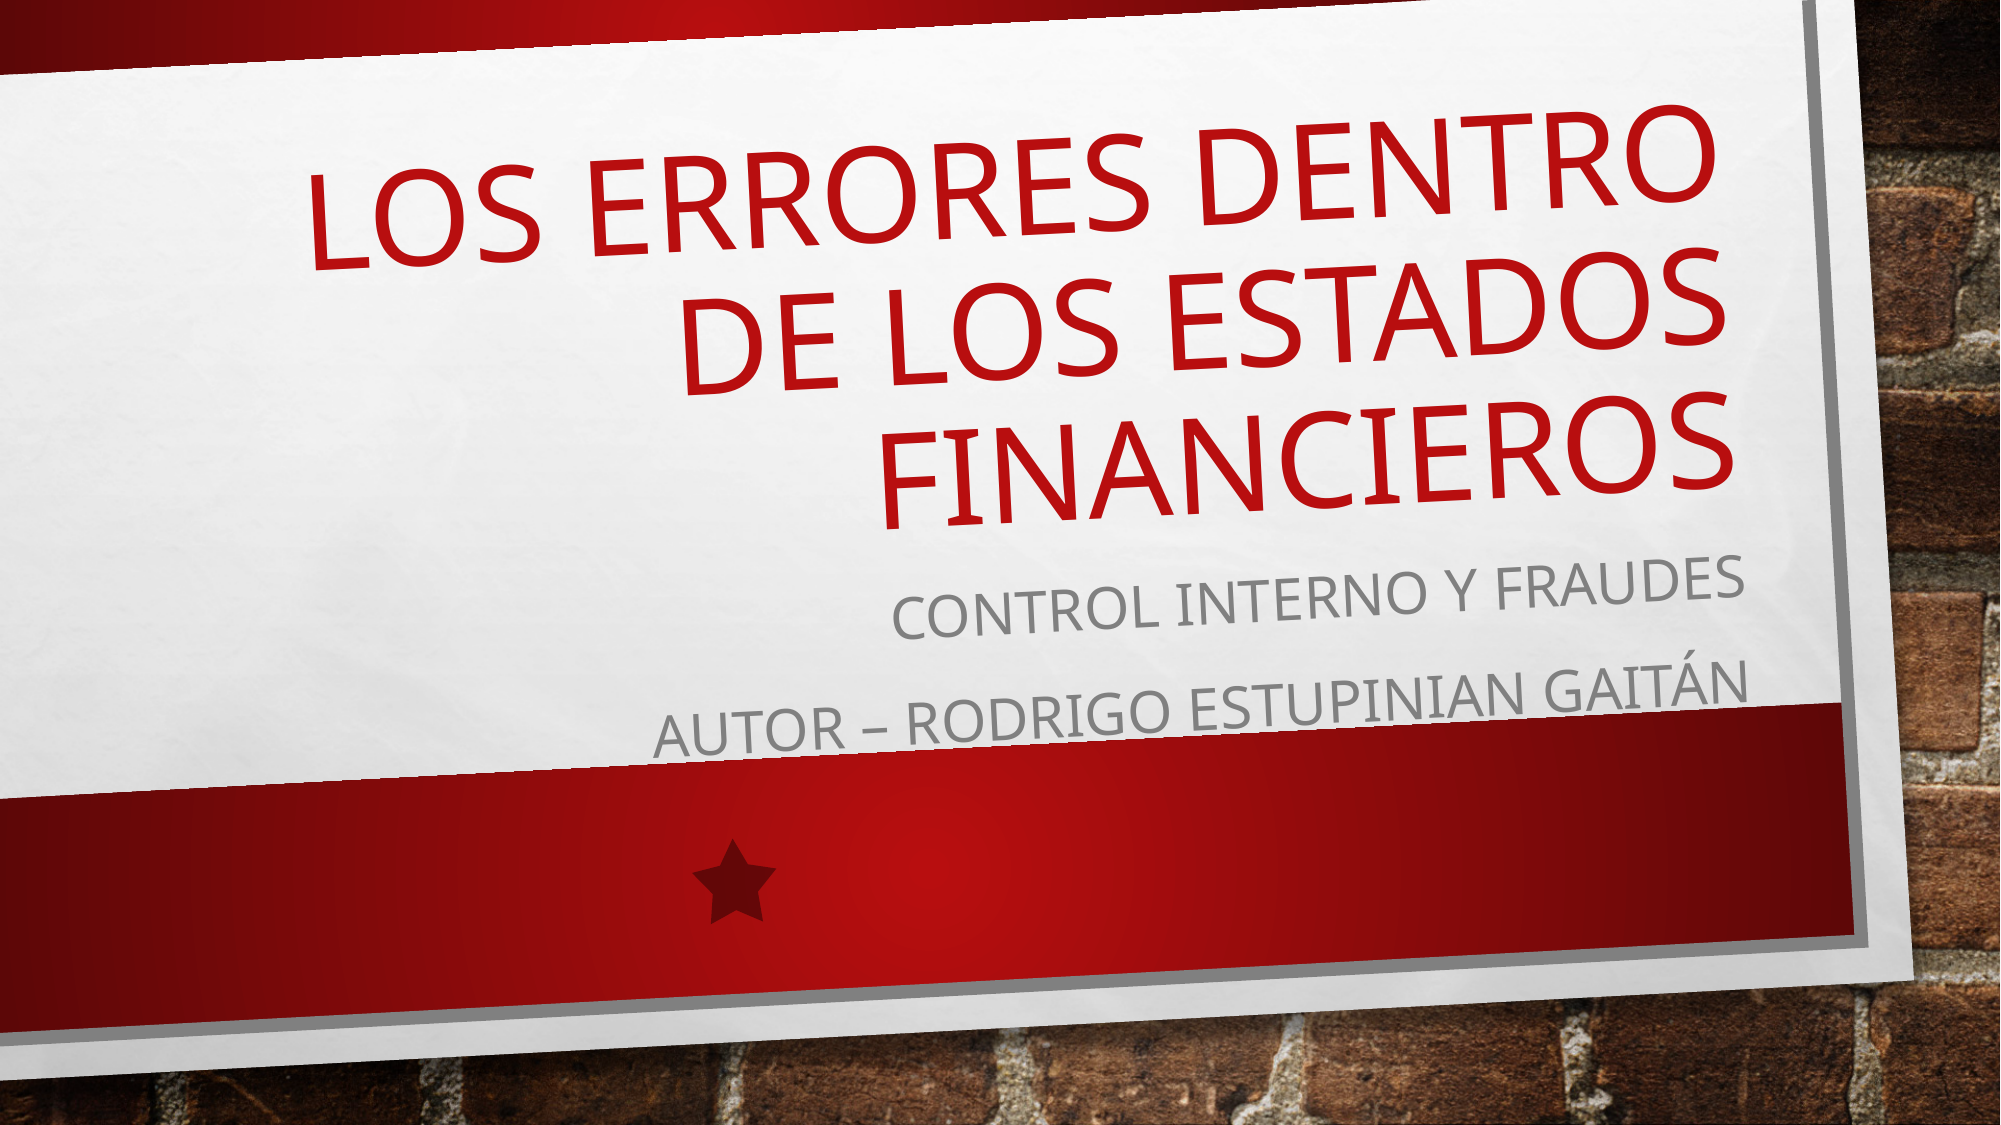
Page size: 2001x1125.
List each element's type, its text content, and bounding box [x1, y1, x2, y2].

subtitle Control interno y fraudes Autor – Rodrigo estupinian gaitán [159, 515, 1763, 690]
title Los errores dentro de los Estados Financieros [135, 67, 1757, 605]
picture [0, 0, 2000, 1125]
